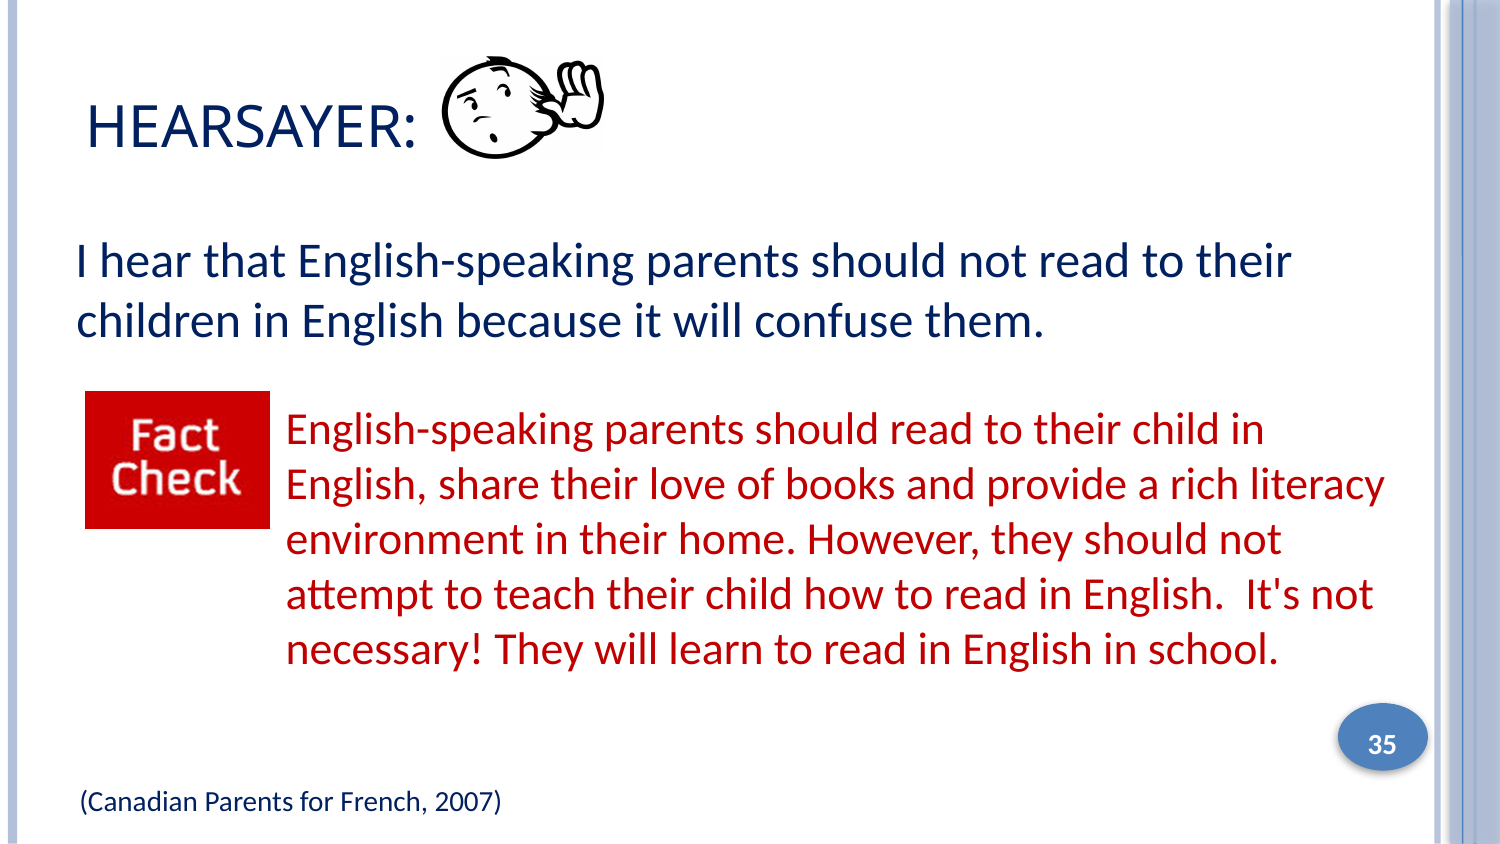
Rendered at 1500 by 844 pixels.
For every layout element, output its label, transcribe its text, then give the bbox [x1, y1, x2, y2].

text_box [59, 55, 606, 169]
list I hear that English-speaking parents should not read to their children in English because it will confuse them. [60, 212, 1409, 326]
text_box English-speaking parents should read to their child in English, share their love of books and provide a rich literacy environment in their home. However, they should not attempt to teach their child how to read in English. It's not necessary! They will learn to read in English in school. [270, 391, 1433, 736]
slide_number 35 [1337, 710, 1428, 776]
text_box (Canadian Parents for French, 2007) [64, 775, 518, 844]
picture [84, 390, 270, 530]
